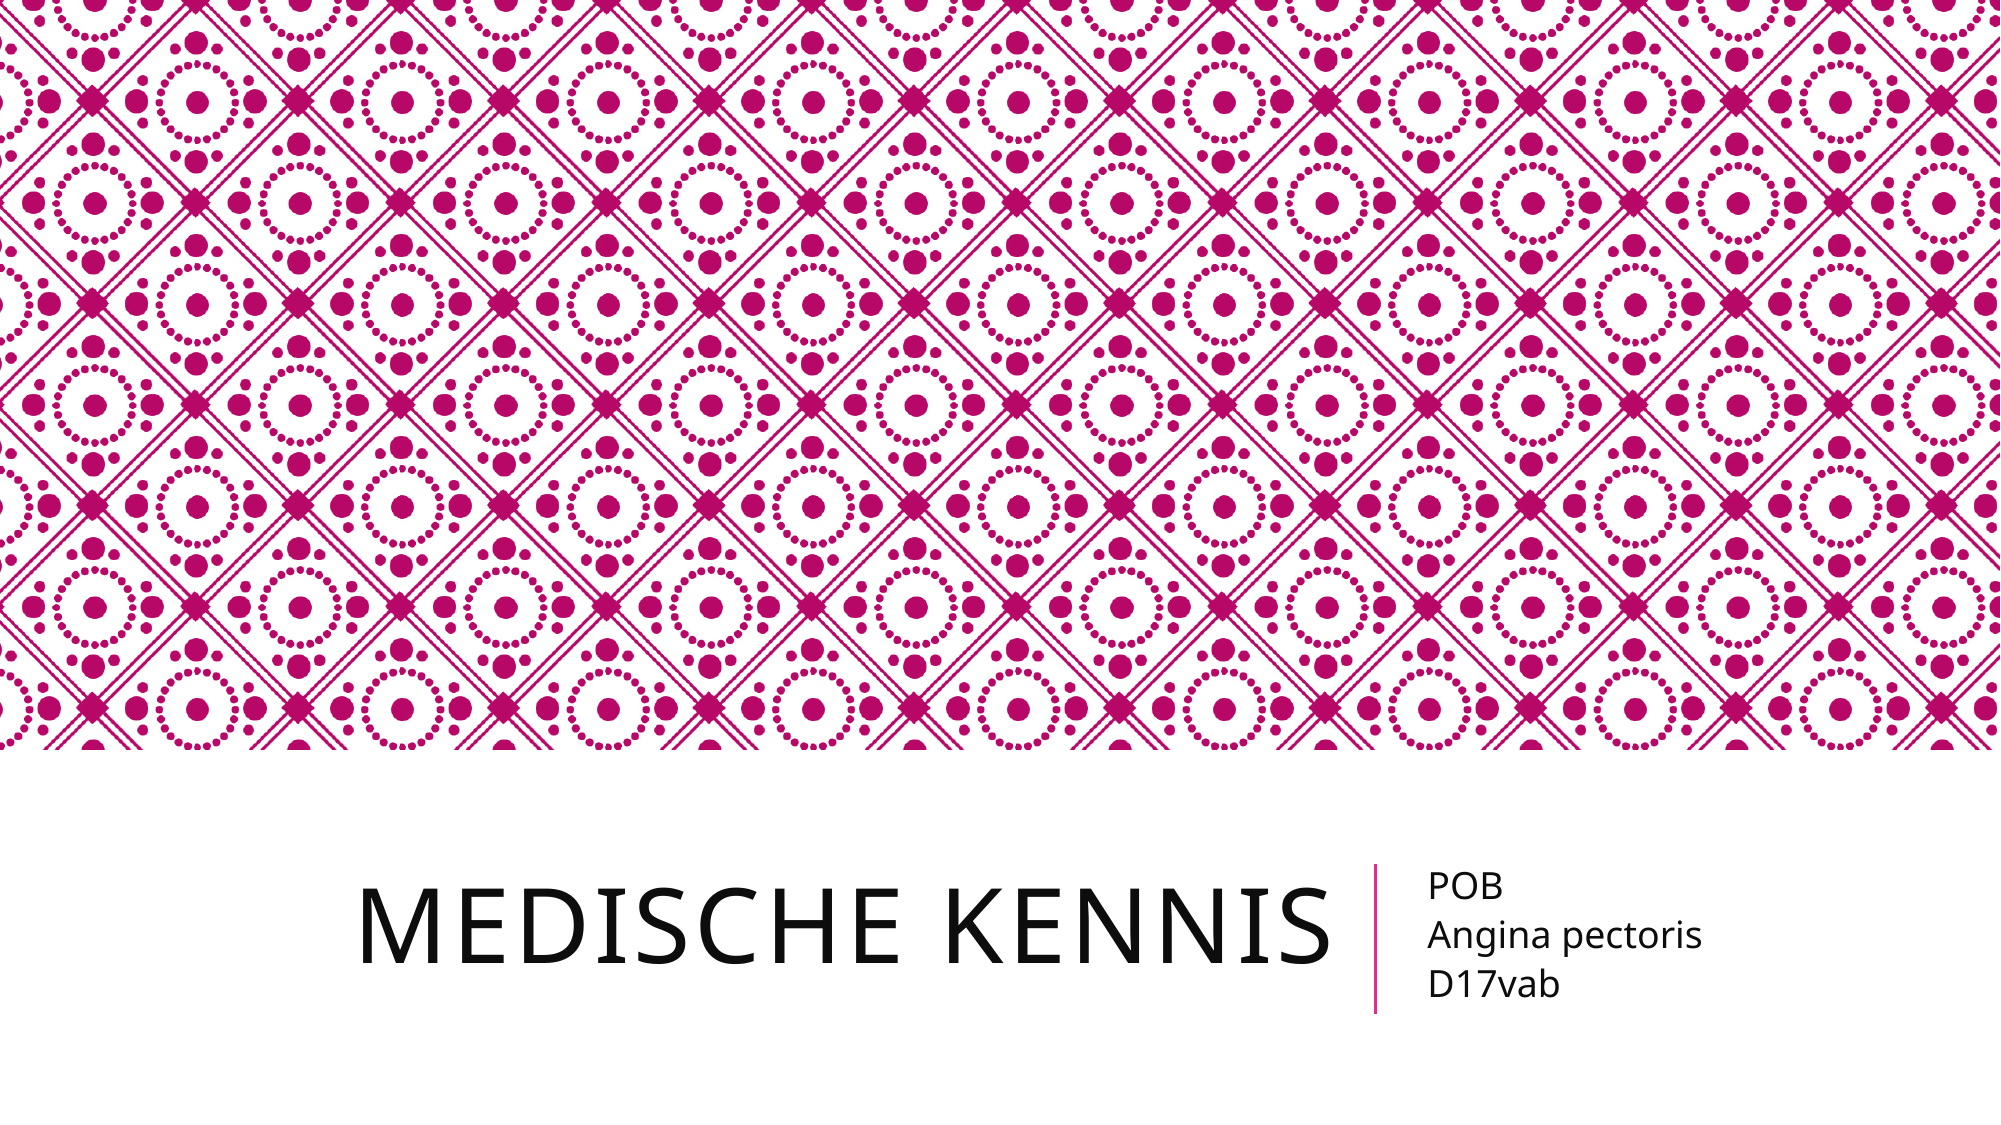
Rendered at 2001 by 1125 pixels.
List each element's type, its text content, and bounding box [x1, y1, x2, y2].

title Medische kennis [75, 813, 1350, 1054]
subtitle POB Angina pectoris D17vab [1412, 813, 1938, 1054]
